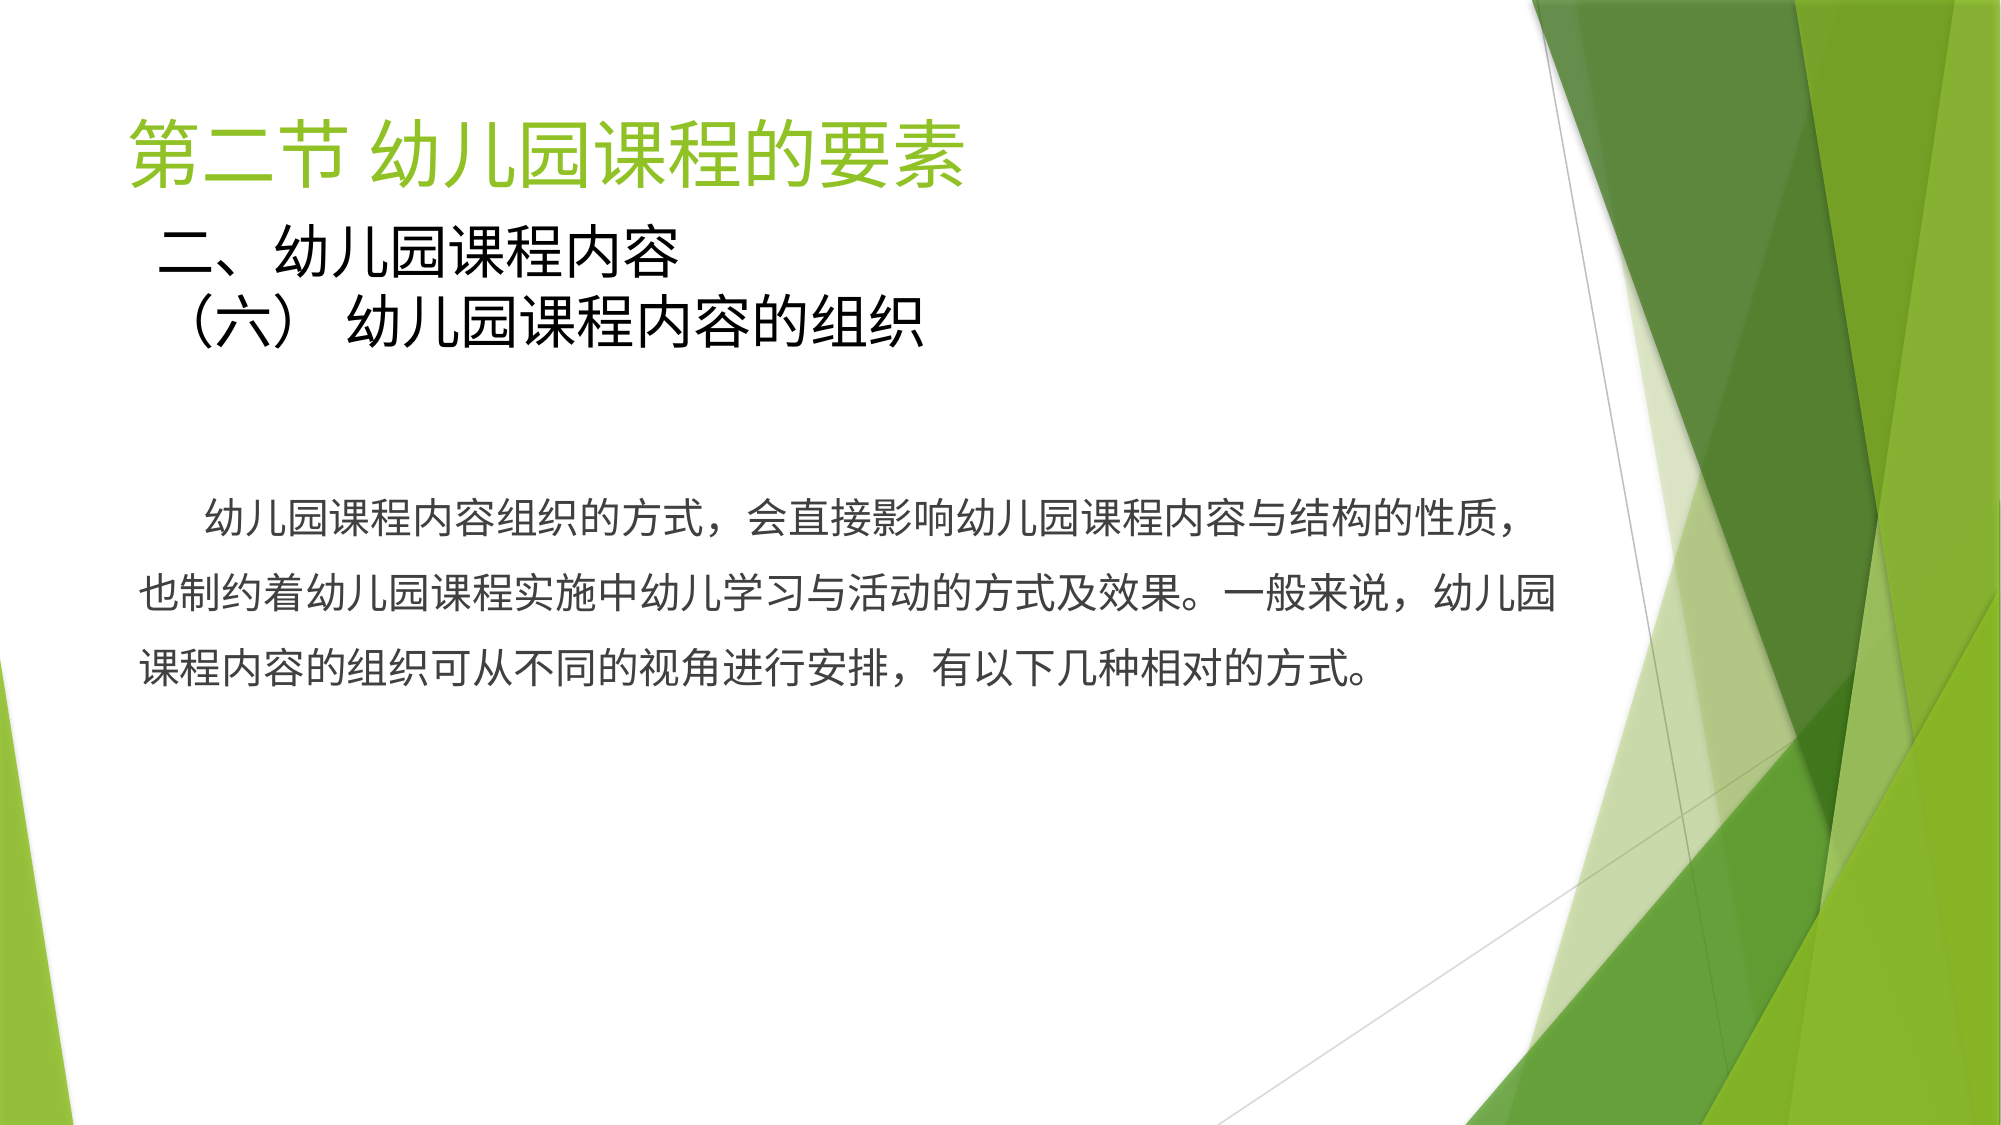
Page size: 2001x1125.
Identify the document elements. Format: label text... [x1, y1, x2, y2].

title 第二节 幼儿园课程的要素 [111, 99, 1522, 317]
text_box 二、幼儿园课程内容 （六） 幼儿园课程内容的组织 [141, 208, 1451, 363]
list 幼儿园课程内容组织的方式，会直接影响幼儿园课程内容与结构的性质，也制约着幼儿园课程实施中幼儿学习与活动的方式及效果。一般来说，幼儿园课程内容的组织可从不同的视角进行安排，有以下几种相对的方式。 [123, 459, 1592, 732]
